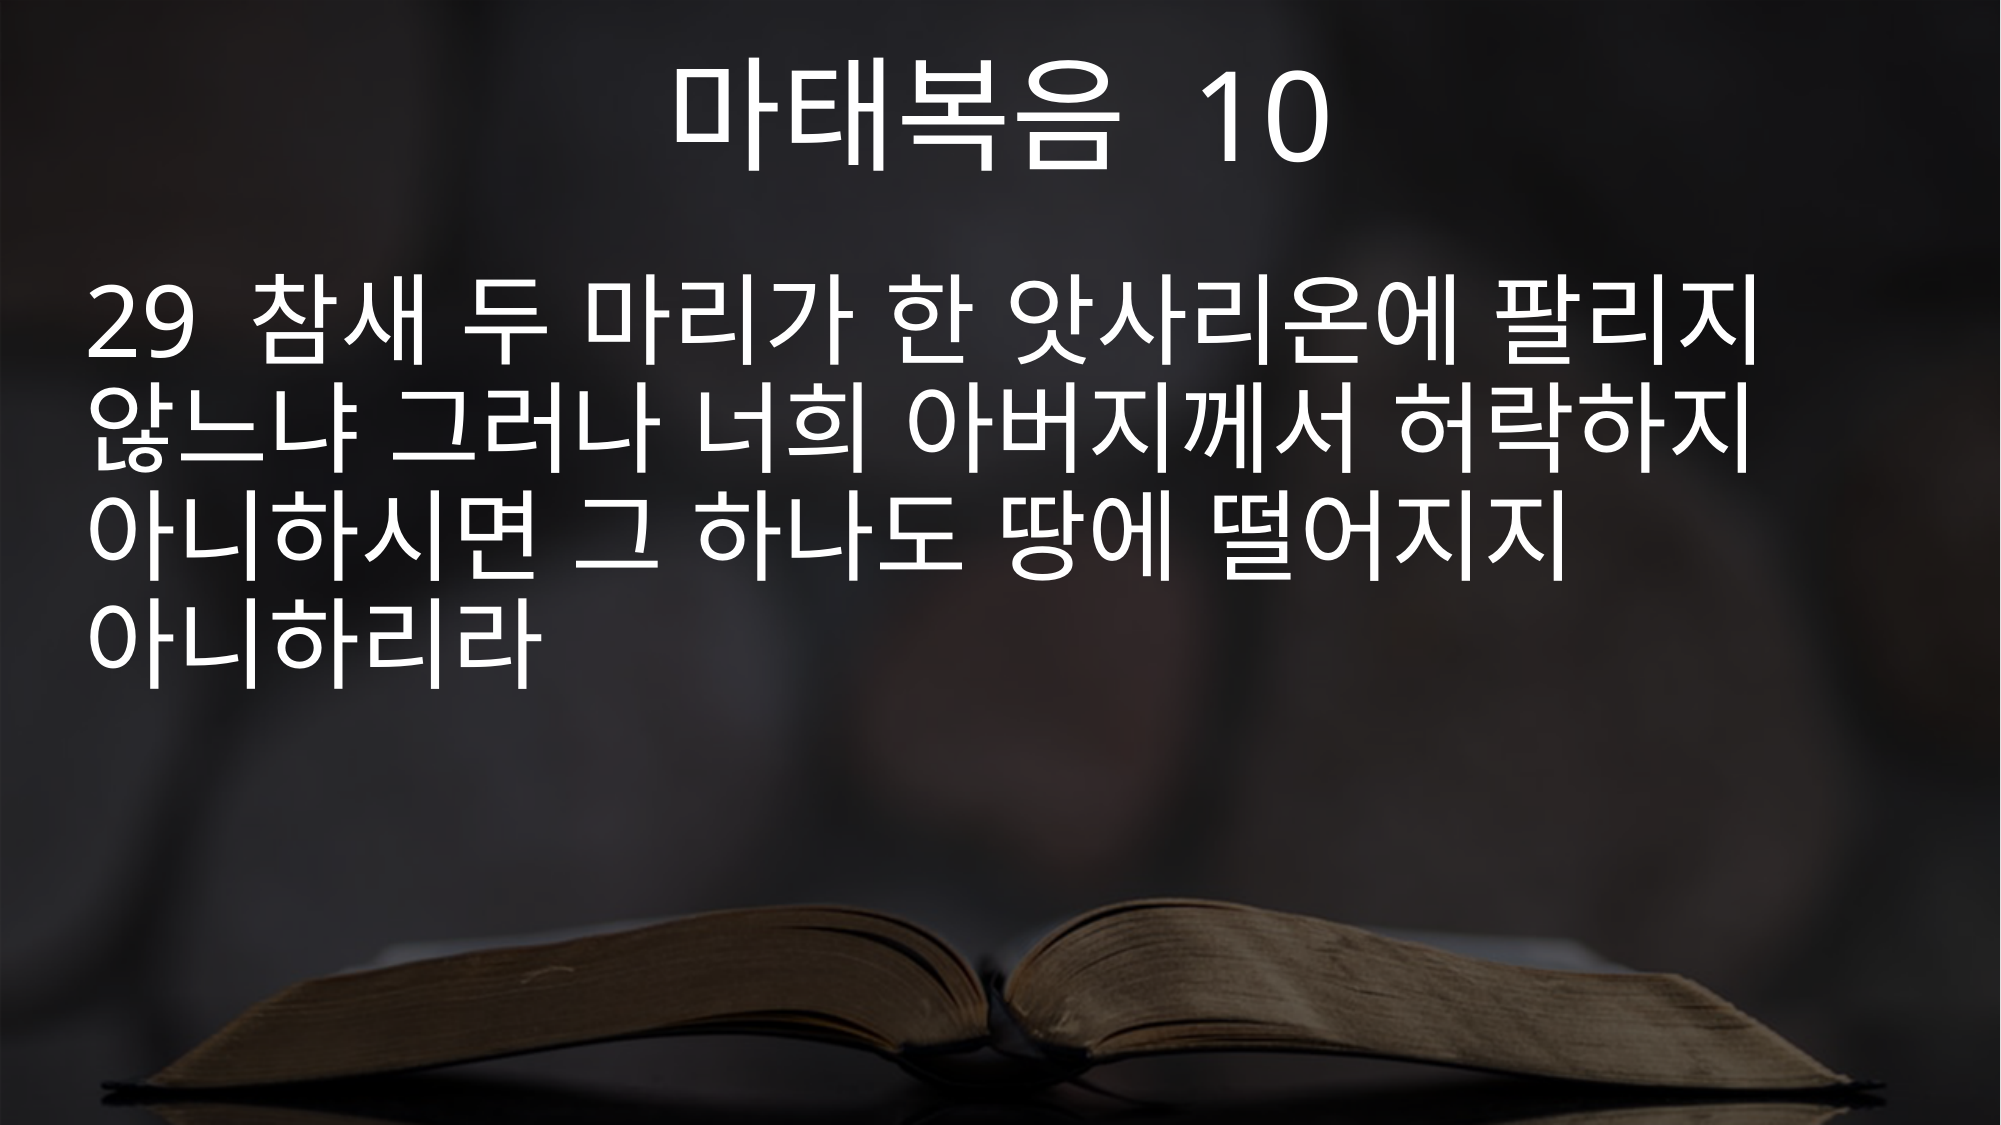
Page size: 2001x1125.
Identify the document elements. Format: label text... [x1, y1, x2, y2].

list 29 참새 두 마리가 한 앗사리온에 팔리지 않느냐 그러나 너희 아버지께서 허락하지 아니하시면 그 하나도 땅에 떨어지지 아니하리라 [69, 263, 1953, 423]
footer 마태복음 10 [0, 32, 2000, 192]
picture [0, 0, 2001, 1125]
